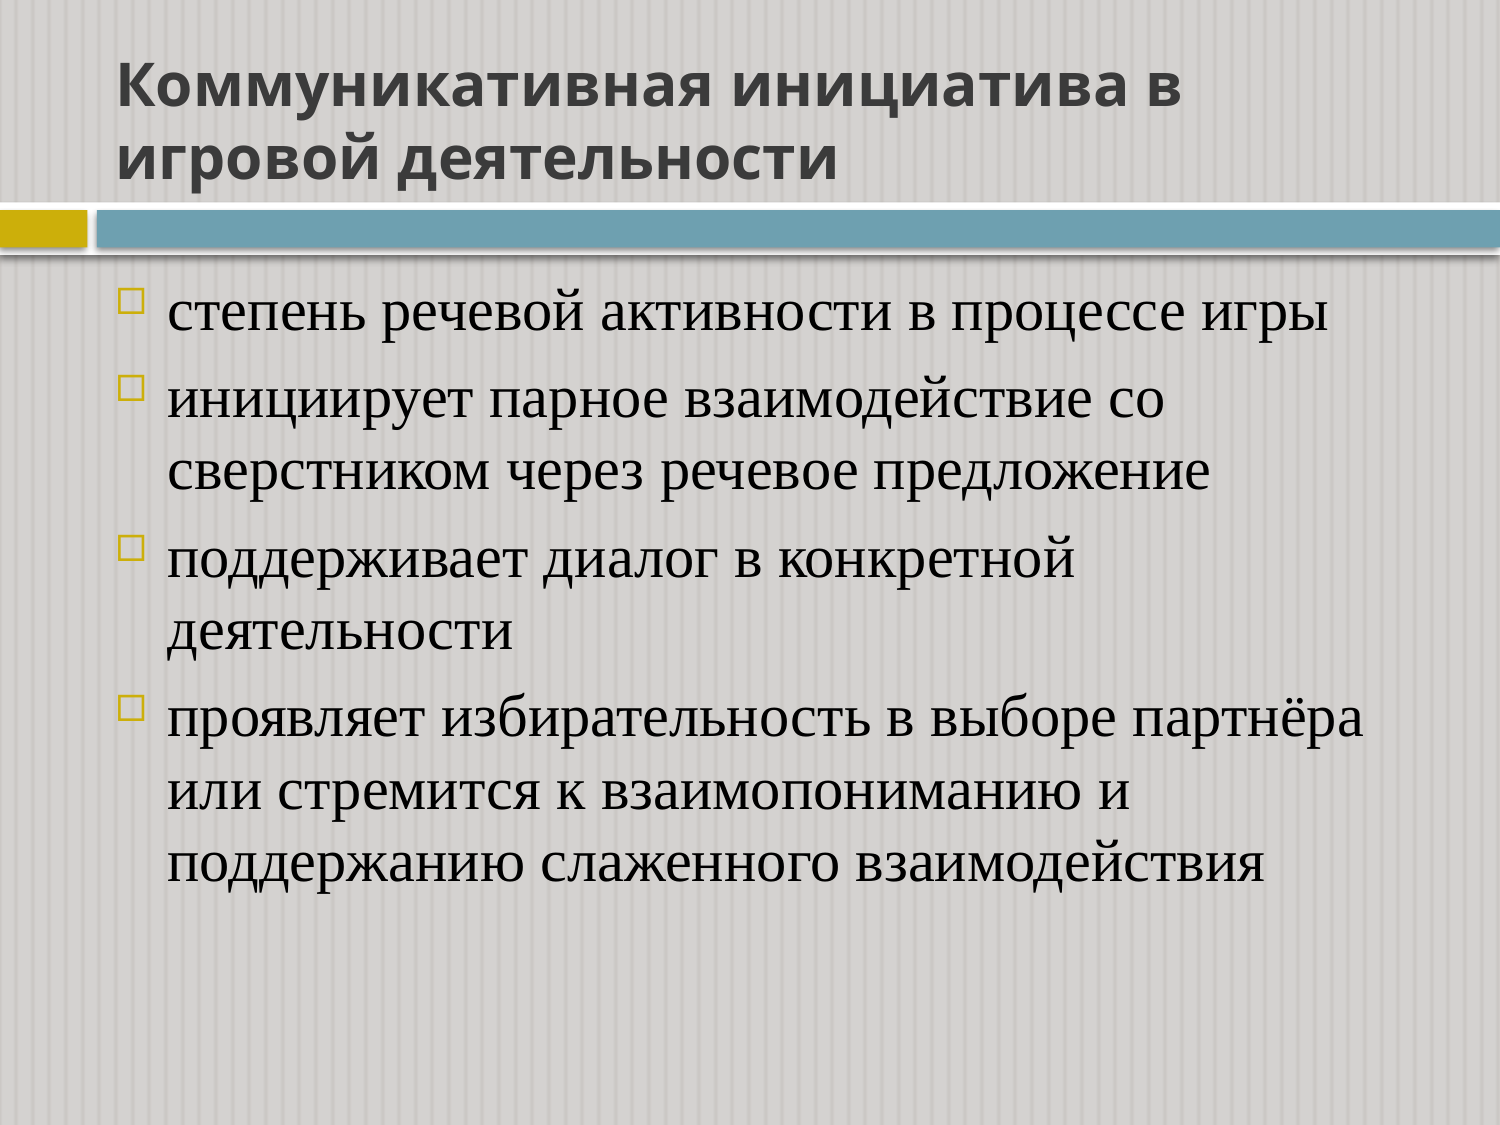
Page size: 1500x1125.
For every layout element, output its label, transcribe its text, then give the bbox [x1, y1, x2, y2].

title Коммуникативная инициатива в игровой деятельности [100, 37, 1438, 200]
list степень речевой активности в процессе игры инициирует парное взаимодействие со сверстником через речевое предложение поддерживает диалог в конкретной деятельности проявляет избирательность в выборе партнёра или стремится к взаимопониманию и поддержанию слаженного взаимодействия [100, 262, 1438, 1000]
